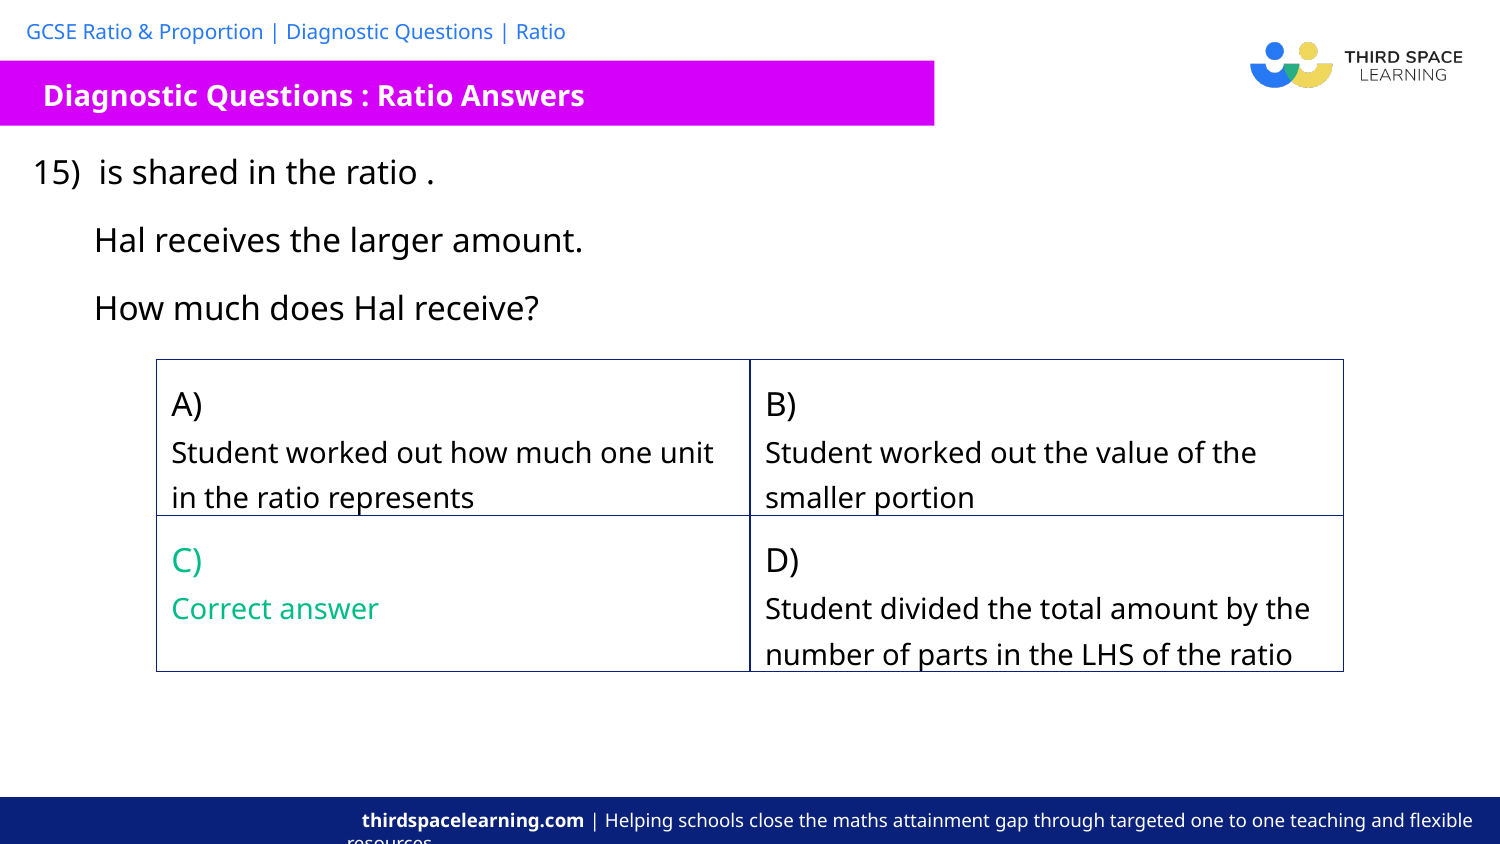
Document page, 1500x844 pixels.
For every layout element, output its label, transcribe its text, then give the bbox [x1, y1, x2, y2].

text_box Diagnostic Questions : Ratio Answers [27, 61, 778, 127]
picture [1250, 33, 1465, 99]
